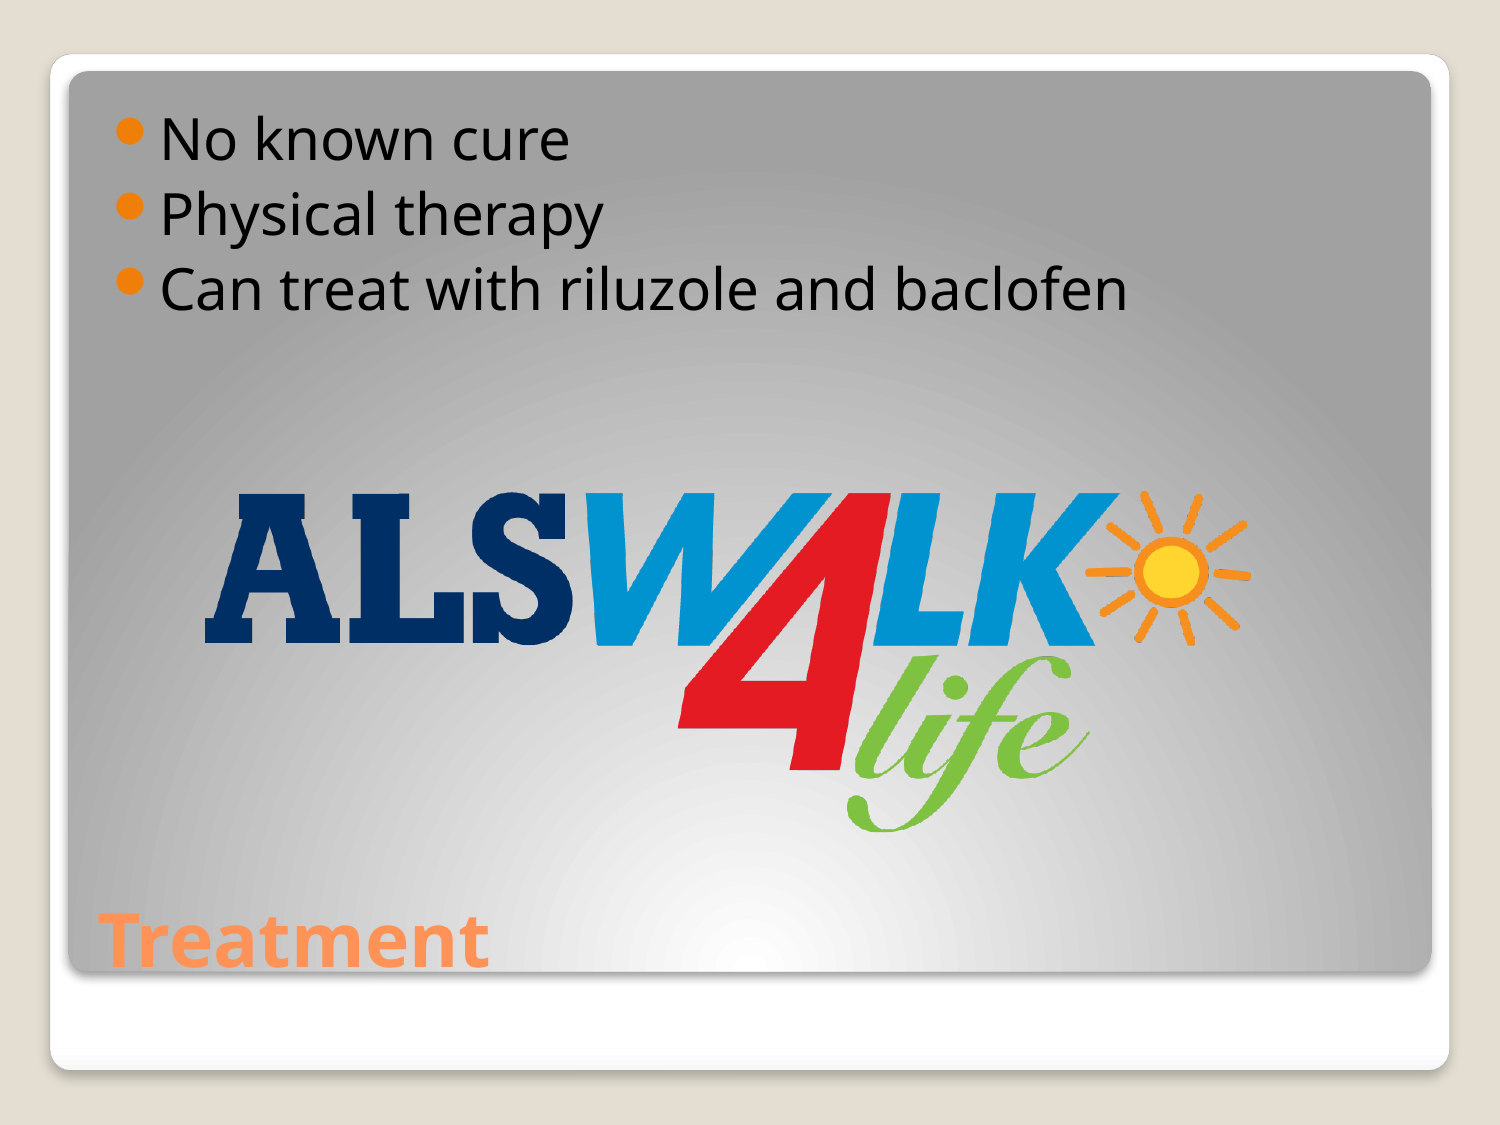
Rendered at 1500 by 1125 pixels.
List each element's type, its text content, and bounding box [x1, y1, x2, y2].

picture [199, 487, 1257, 837]
title Treatment [82, 817, 1425, 990]
list No known cure Physical therapy Can treat with riluzole and baclofen [82, 86, 1425, 774]
